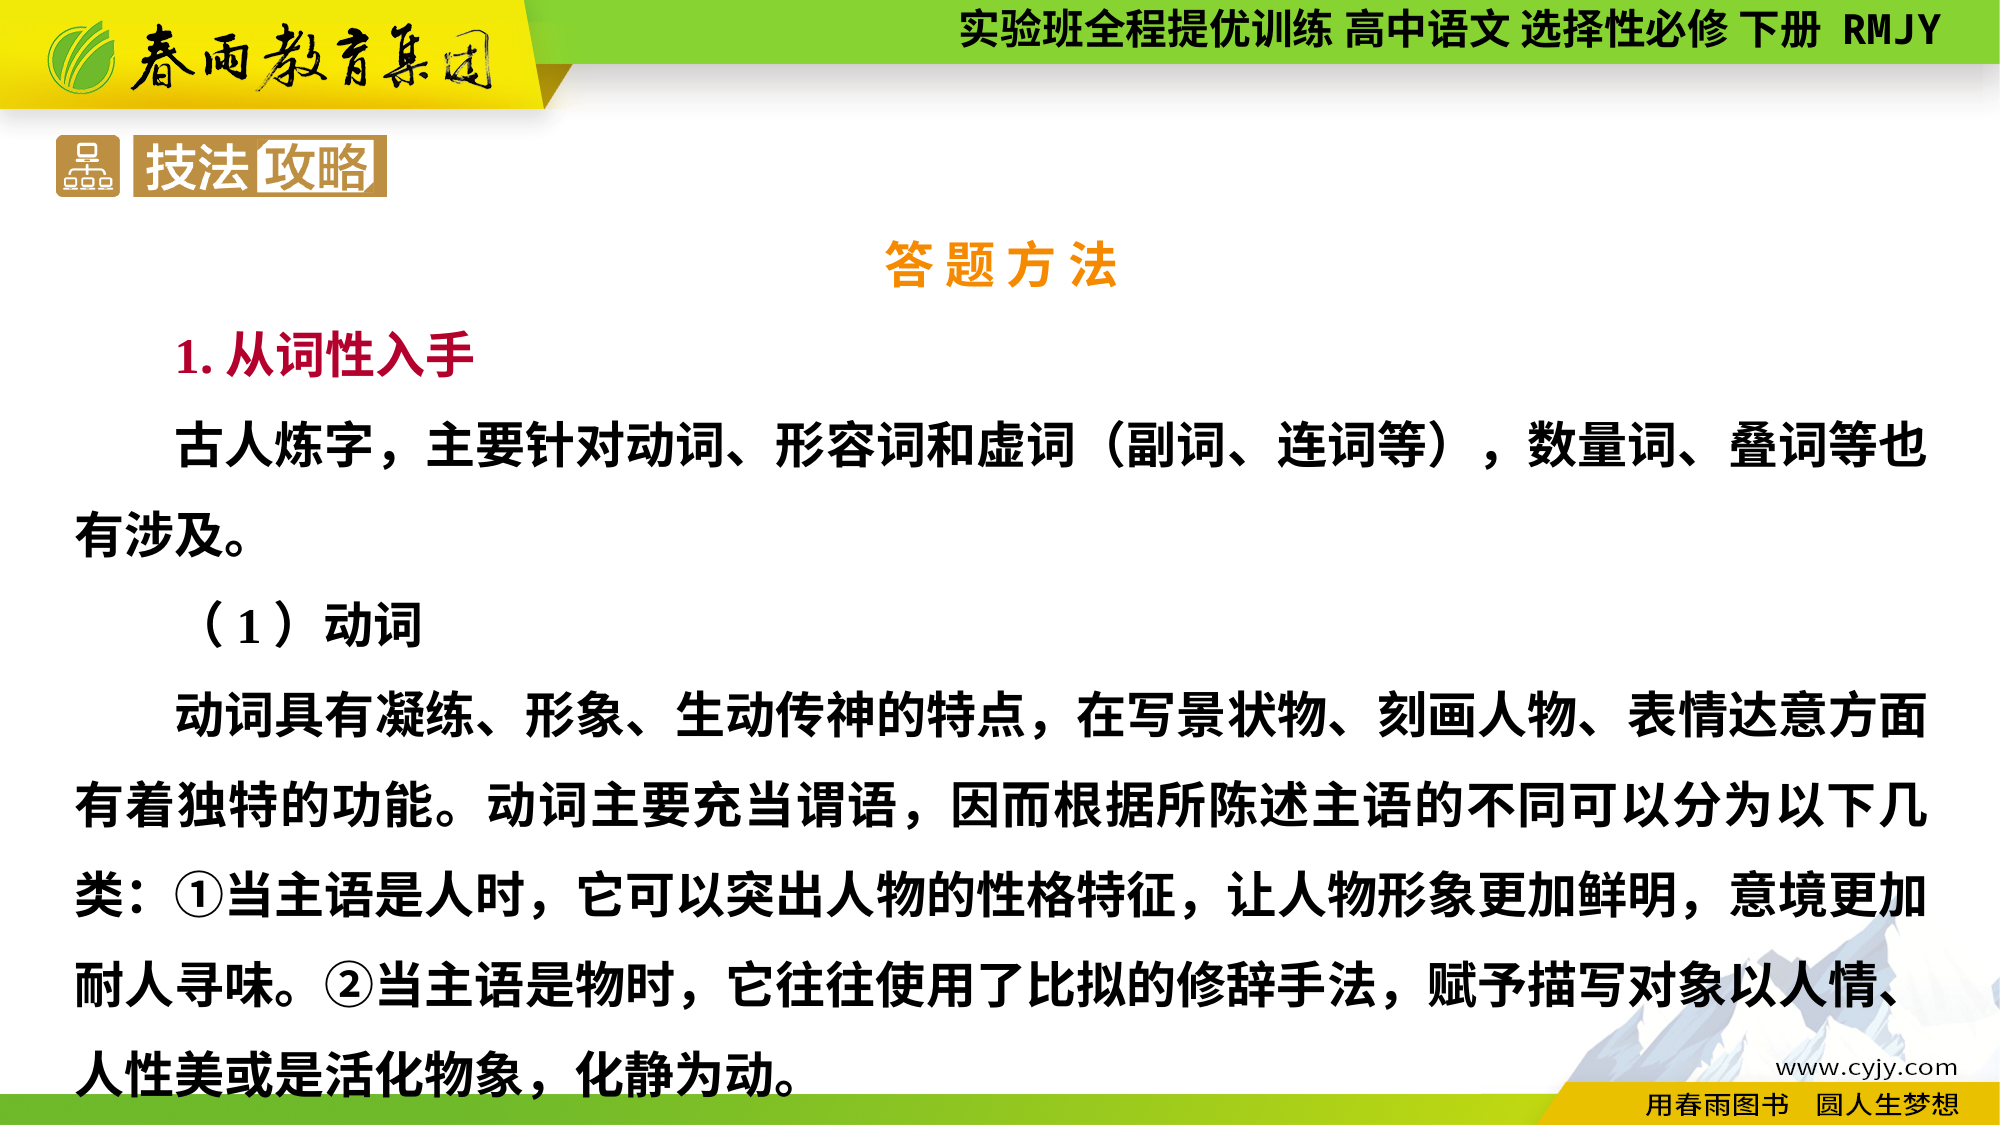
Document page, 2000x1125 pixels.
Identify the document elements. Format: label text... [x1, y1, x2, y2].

picture [0, 0, 2000, 1125]
list 答 题 方 法 1.从词性入手 古人炼字，主要针对动词、形容词和虚词（副词、连词等），数量词、叠词等也有涉及。 （1）动词 动词具有凝练、形象、生动传神的特点，在写景状物、刻画人物、表情达意方面有着独特的功能。动词主要充当谓语，因而根据所陈述主语的不同可以分为以下几类：①当主语是人时，它可以突出人物的性格特征，让人物形象更加鲜明，意境更加耐人寻味。②当主语是物时，它往往使用了比拟的修辞手法，赋予描写对象以人情、人性美或是活化物象，化静为动。 [59, 196, 1944, 1125]
